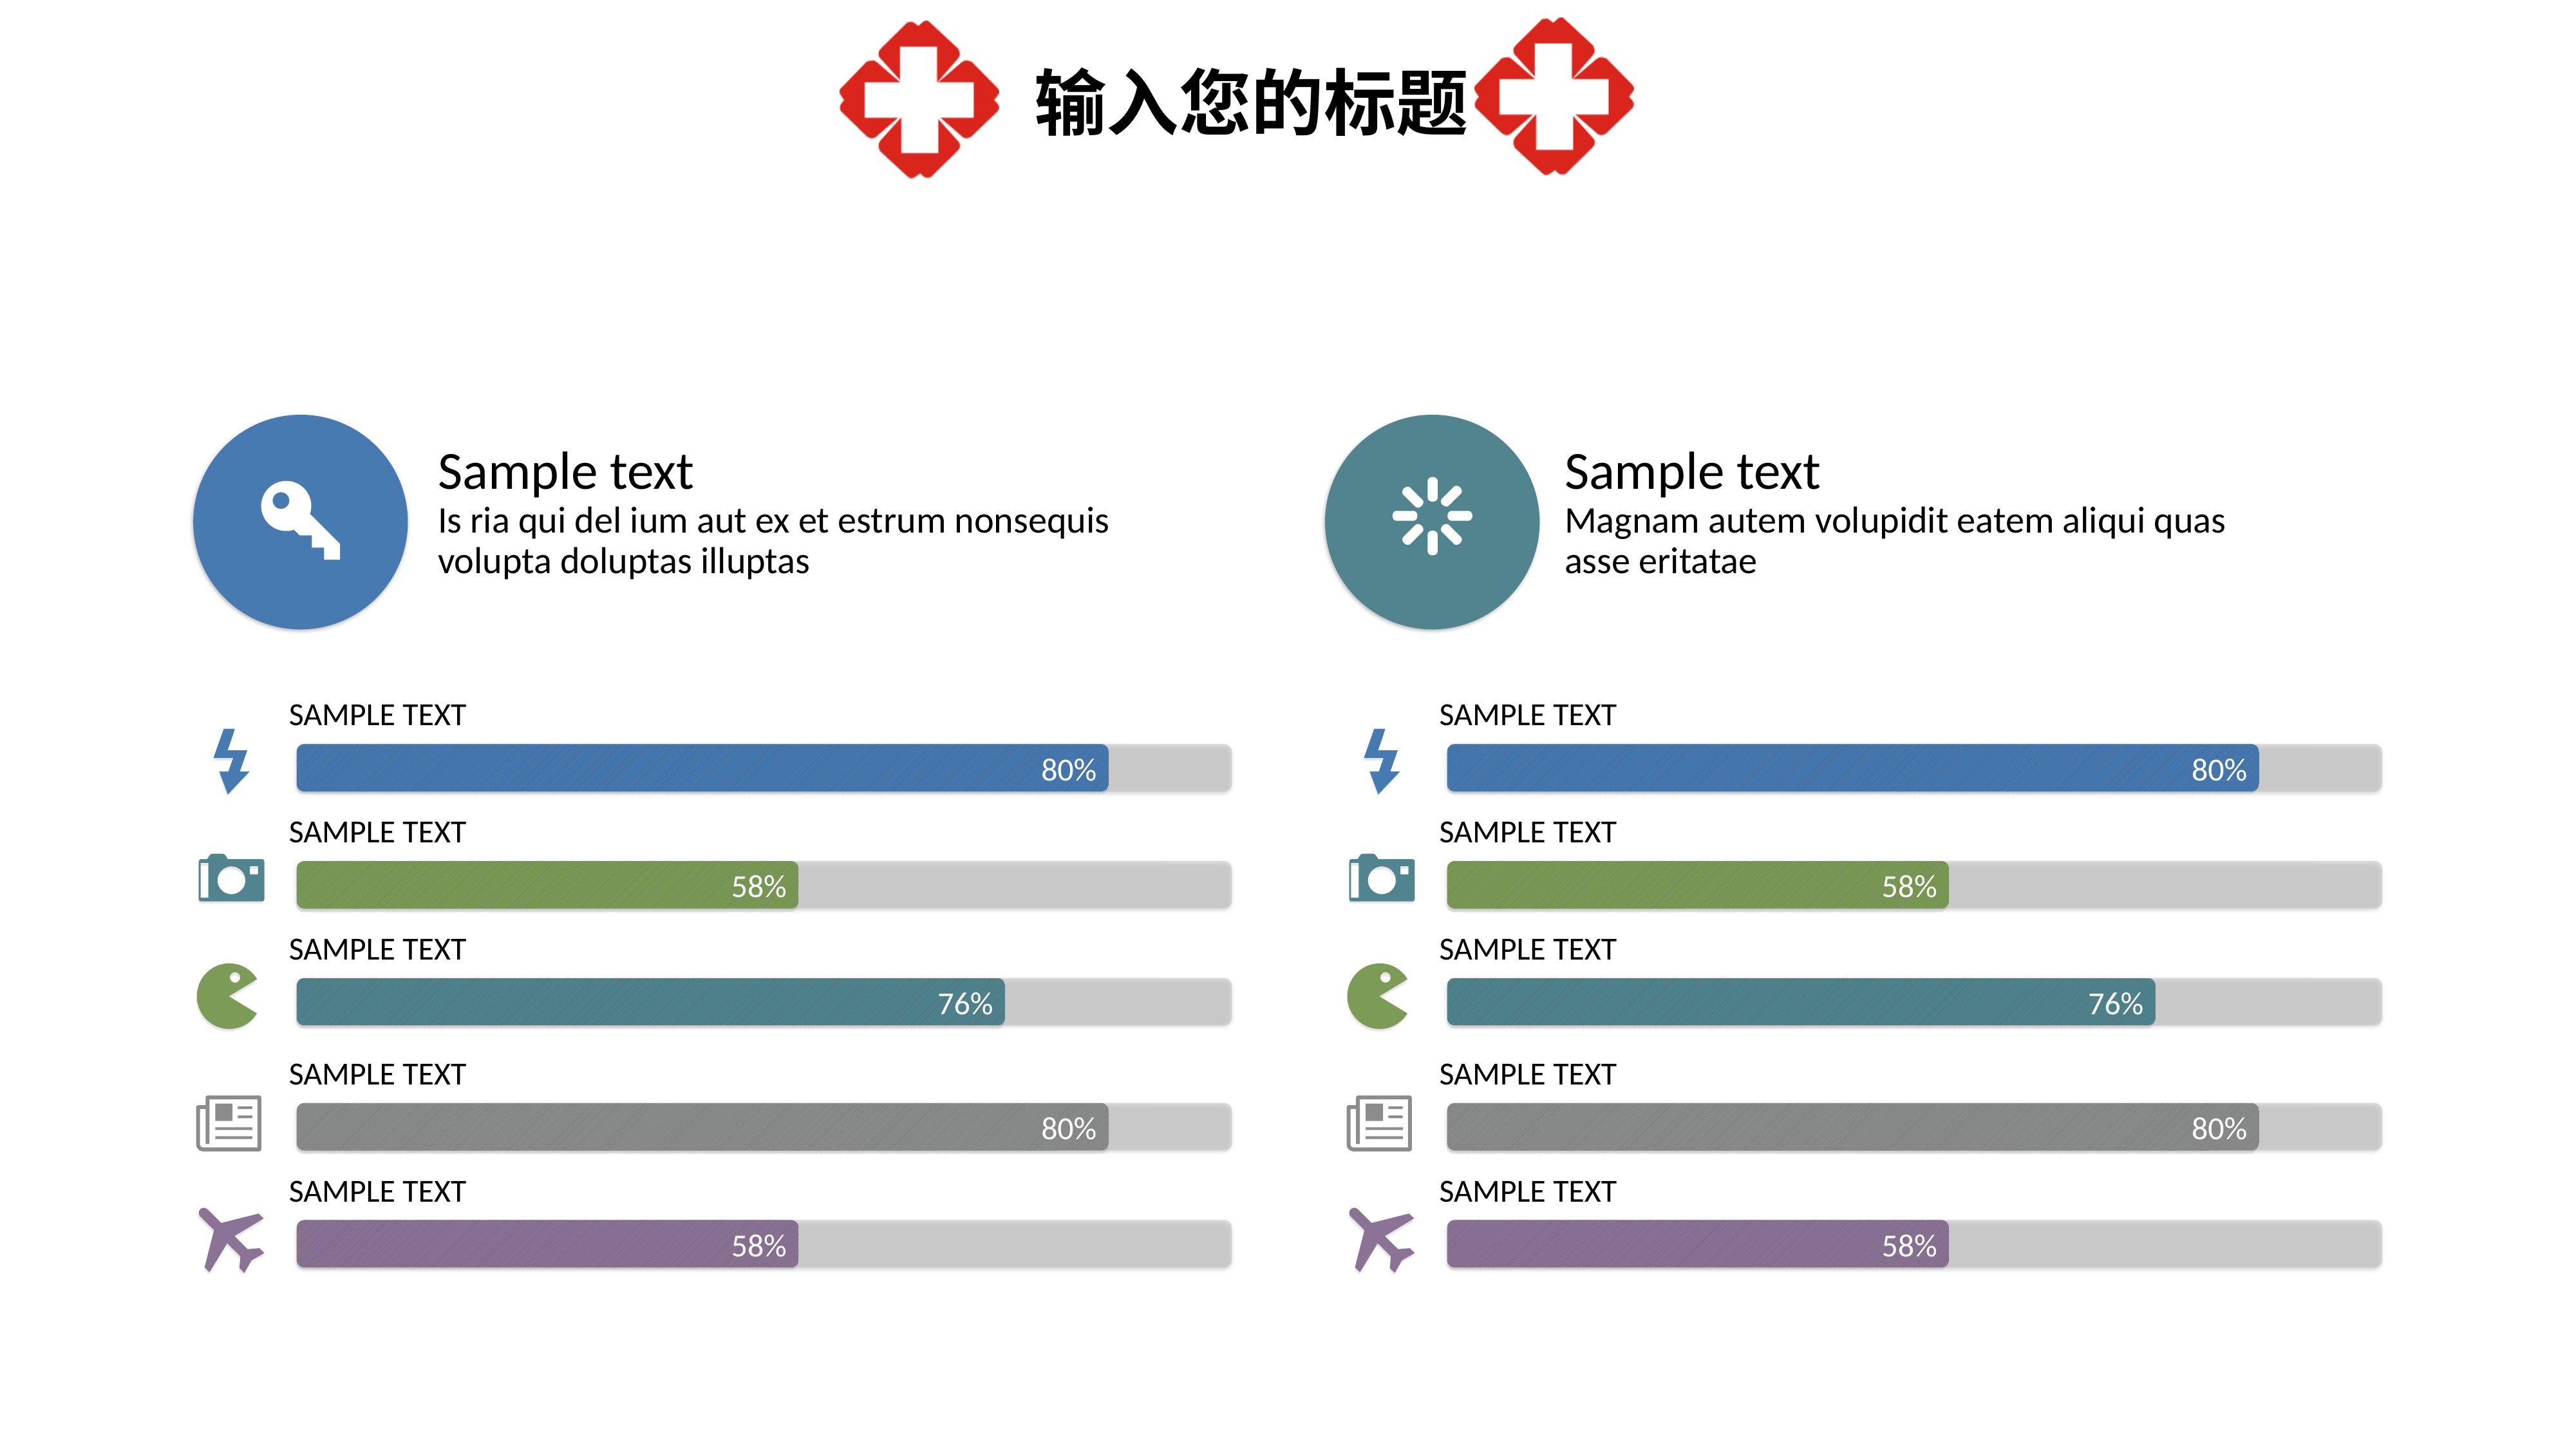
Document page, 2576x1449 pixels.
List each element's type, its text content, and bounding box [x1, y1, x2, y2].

text_box [2149, 977, 2383, 1027]
text_box 80% [296, 743, 1109, 792]
text_box [2253, 743, 2383, 792]
text_box [794, 860, 1233, 909]
text_box 58% [1446, 860, 1950, 909]
text_box [793, 1219, 1233, 1268]
text_box SAMPLE TEXT [279, 1167, 985, 1217]
text_box 76% [296, 977, 1006, 1027]
text_box SAMPLE TEXT [279, 808, 985, 858]
text_box [1349, 853, 1415, 902]
text_box SAMPLE TEXT [1429, 691, 2136, 741]
text_box [1944, 860, 2383, 909]
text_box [1324, 414, 1540, 630]
text_box [1102, 1102, 1233, 1151]
text_box 58% [296, 1219, 800, 1268]
text_box [999, 977, 1233, 1027]
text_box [1346, 1095, 1412, 1151]
text_box SAMPLE TEXT [279, 691, 985, 741]
text_box [1364, 728, 1400, 795]
text_box 58% [1446, 1219, 1950, 1268]
text_box Sample text Magnam autem volupidit eatem aliqui quas asse eritatae [1555, 437, 2253, 587]
text_box SAMPLE TEXT [279, 1050, 985, 1100]
text_box SAMPLE TEXT [1429, 808, 2136, 858]
text_box [198, 853, 265, 902]
text_box SAMPLE TEXT [1429, 1050, 2136, 1100]
text_box [2252, 1102, 2383, 1151]
text_box [1944, 1219, 2383, 1268]
text_box [196, 963, 258, 1029]
text_box SAMPLE TEXT [1429, 925, 2136, 974]
text_box 76% [1446, 977, 2156, 1027]
text_box 80% [1446, 1102, 2260, 1151]
text_box [213, 728, 250, 795]
text_box 输入您的标题 [1002, 52, 1471, 149]
text_box 80% [296, 1102, 1109, 1151]
text_box SAMPLE TEXT [279, 925, 985, 974]
text_box 58% [296, 860, 800, 909]
picture [839, 20, 999, 178]
text_box [198, 1208, 265, 1273]
text_box 80% [1446, 743, 2260, 792]
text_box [193, 414, 408, 630]
text_box [1347, 963, 1408, 1029]
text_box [196, 1095, 262, 1151]
text_box [1104, 743, 1233, 792]
text_box Sample text Is ria qui del ium aut ex et estrum nonsequis volupta doluptas illuptas [428, 437, 1127, 587]
text_box SAMPLE TEXT [1429, 1167, 2136, 1217]
text_box [1349, 1208, 1415, 1273]
picture [1474, 17, 1634, 176]
